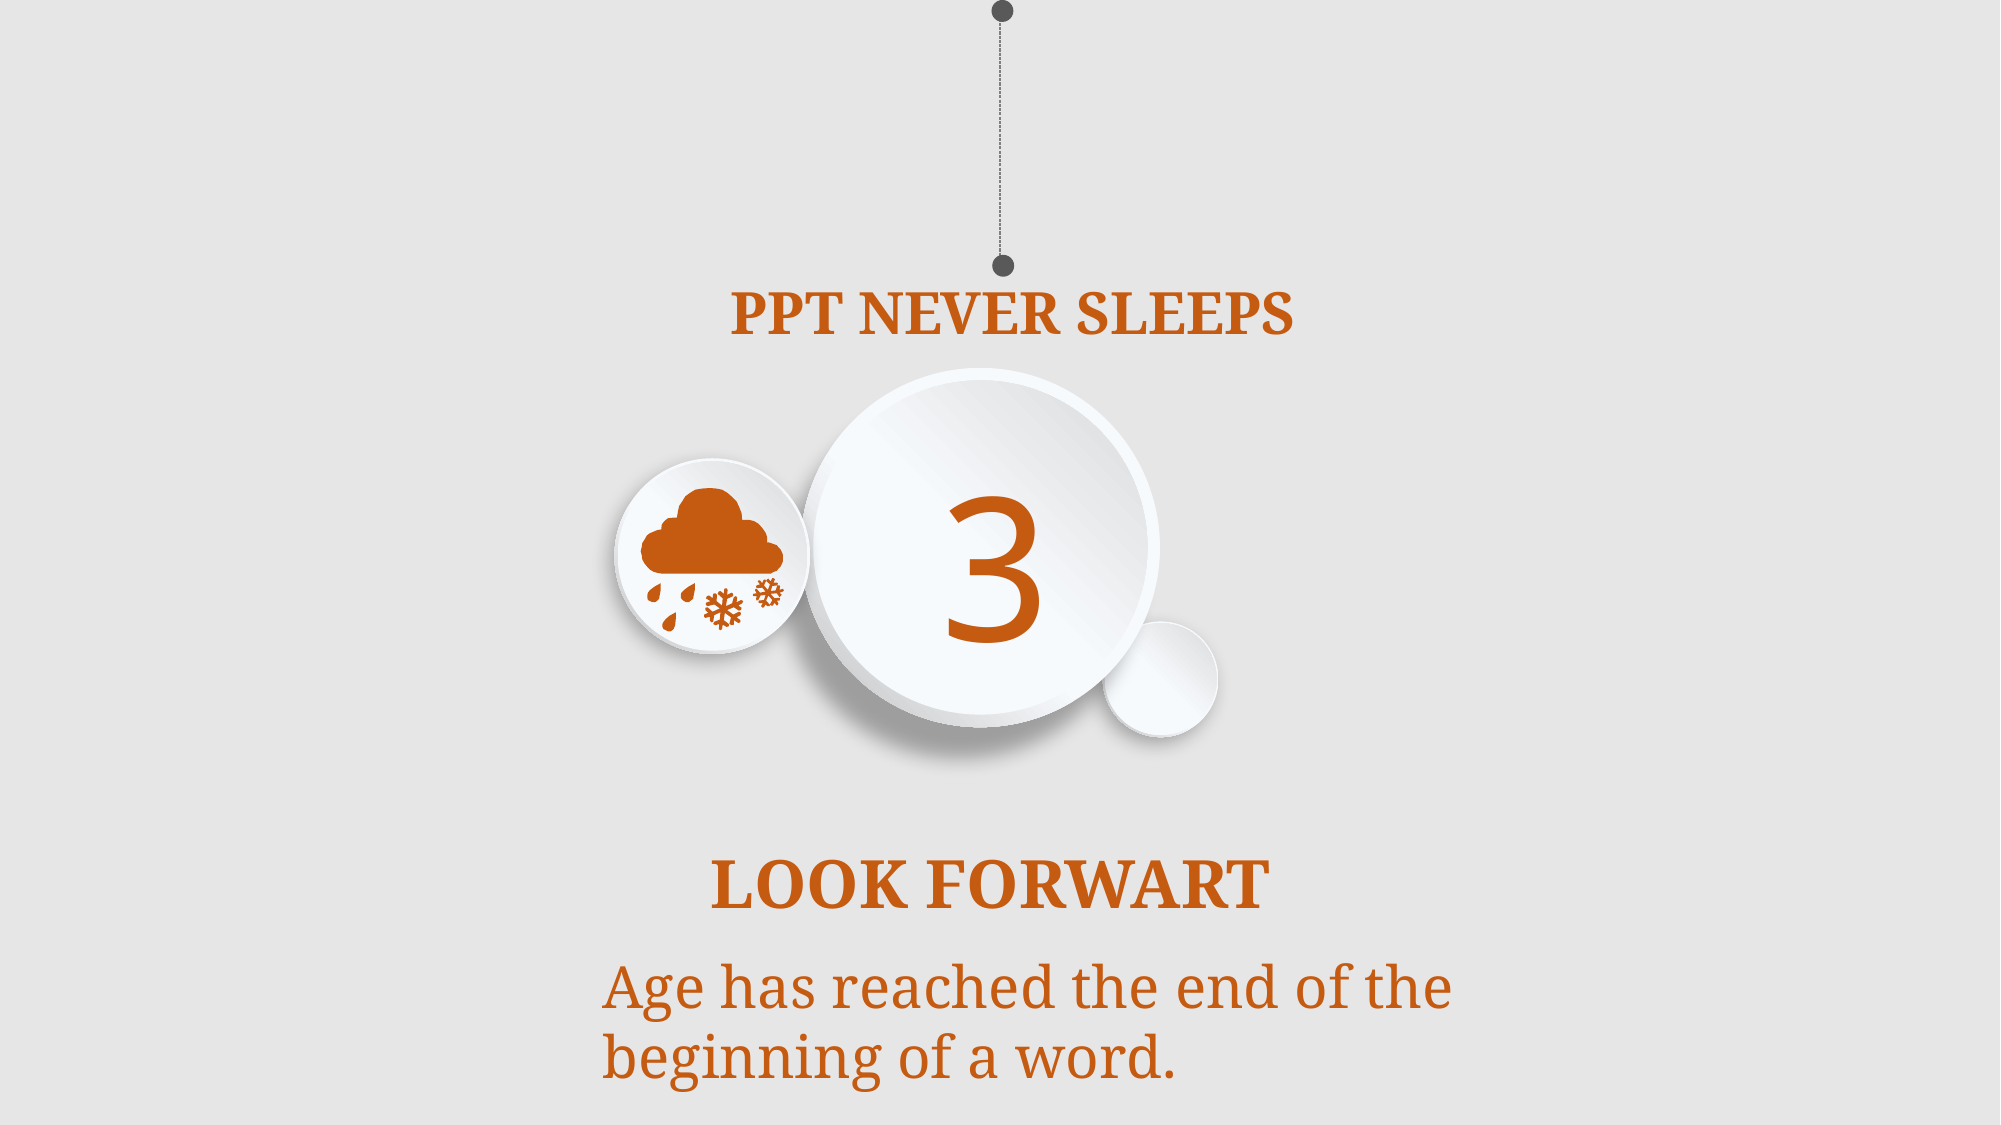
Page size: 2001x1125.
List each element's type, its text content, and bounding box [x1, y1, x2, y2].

text_box LOOK FORWART [695, 834, 1286, 929]
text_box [1102, 621, 1219, 738]
text_box Age has reached the end of the beginning of a word. [588, 942, 1494, 1098]
text_box PPT NEVER SLEEPS [715, 268, 1311, 354]
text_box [800, 367, 1160, 728]
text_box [614, 458, 811, 654]
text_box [991, 0, 1015, 277]
